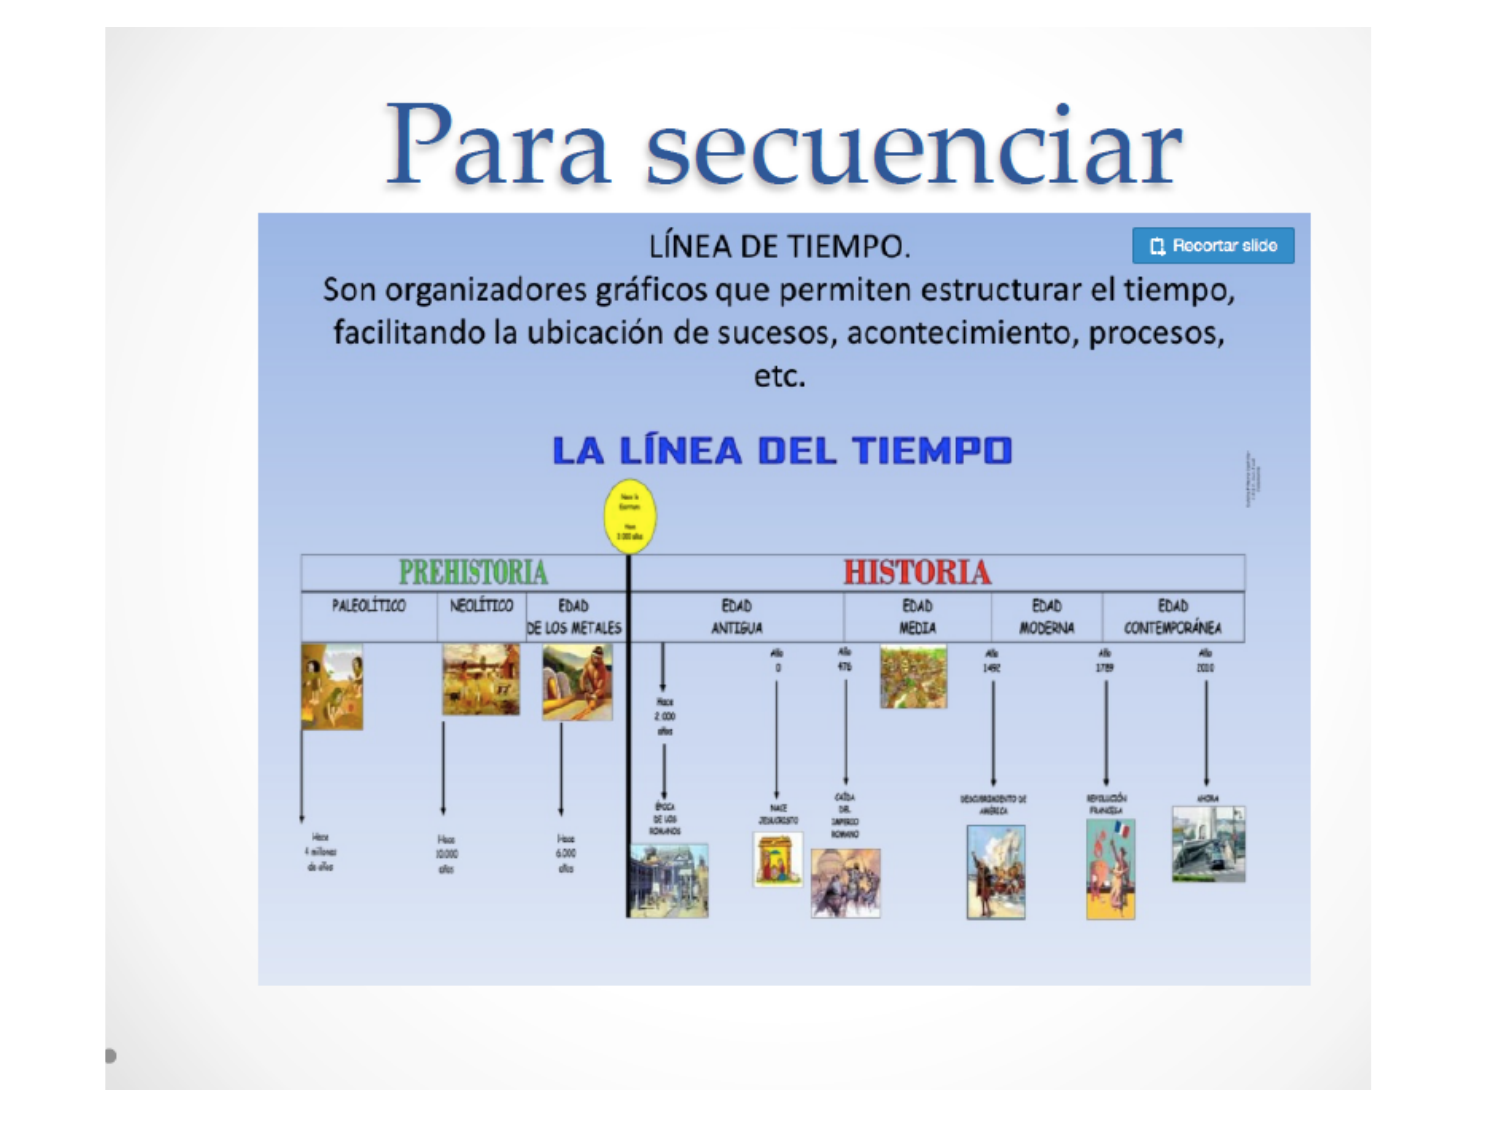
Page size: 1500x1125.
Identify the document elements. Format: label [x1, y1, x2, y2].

picture [105, 27, 1372, 1090]
